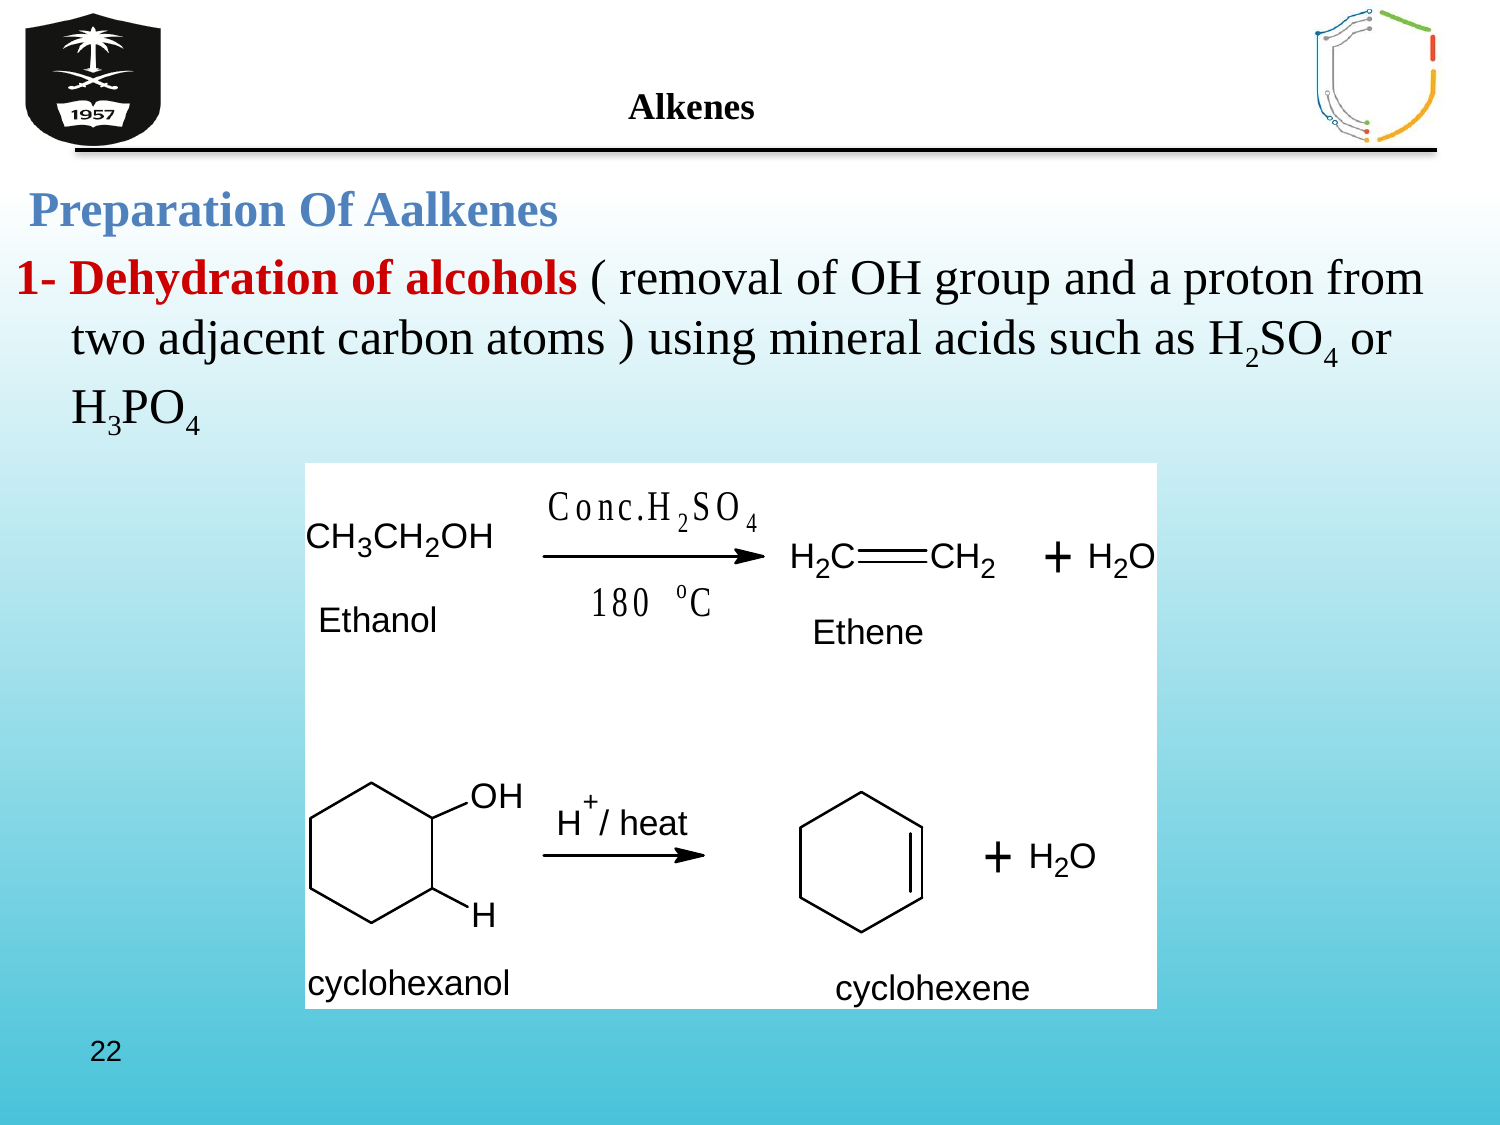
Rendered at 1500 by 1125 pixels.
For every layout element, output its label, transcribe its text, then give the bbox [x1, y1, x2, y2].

title Preparation Of Aalkenes [12, 137, 575, 237]
picture [24, 12, 163, 151]
picture [1287, 0, 1463, 165]
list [305, 462, 1158, 1010]
list 1- Dehydration of alcohols ( removal of OH group and a proton from two adjacent carbon atoms ) using mineral acids such as H2SO4 or H3PO4 [0, 237, 1500, 488]
text_box Alkenes [613, 74, 771, 135]
text_box 22 [75, 1024, 425, 1103]
